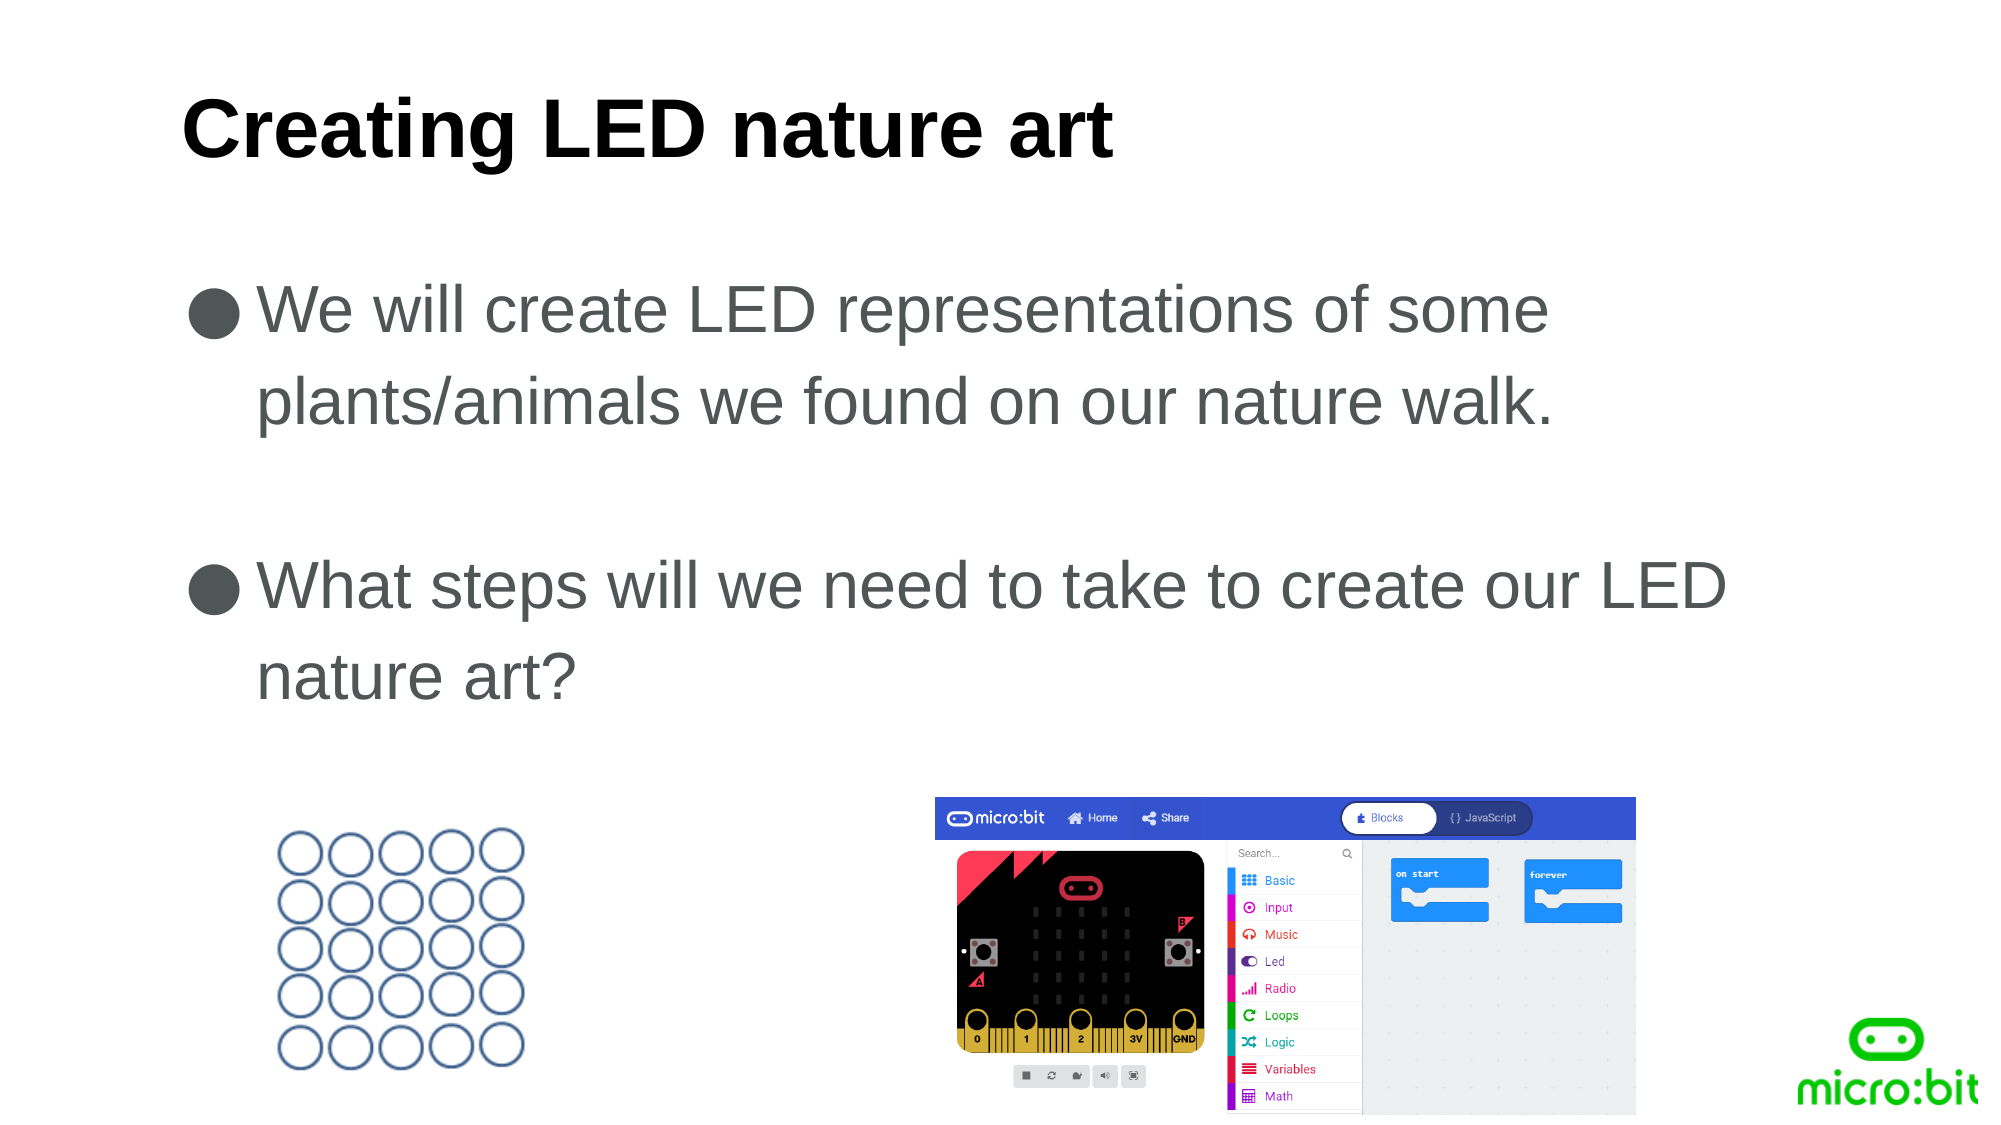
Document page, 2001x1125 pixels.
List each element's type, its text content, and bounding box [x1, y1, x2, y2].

text_box Creating LED nature art We will create LED representations of some plants/animals we found on our nature walk. What steps will we need to take to create our LED nature art? [166, 60, 1918, 884]
picture [935, 796, 1636, 1116]
picture [260, 825, 541, 1087]
picture [1797, 1017, 1978, 1106]
